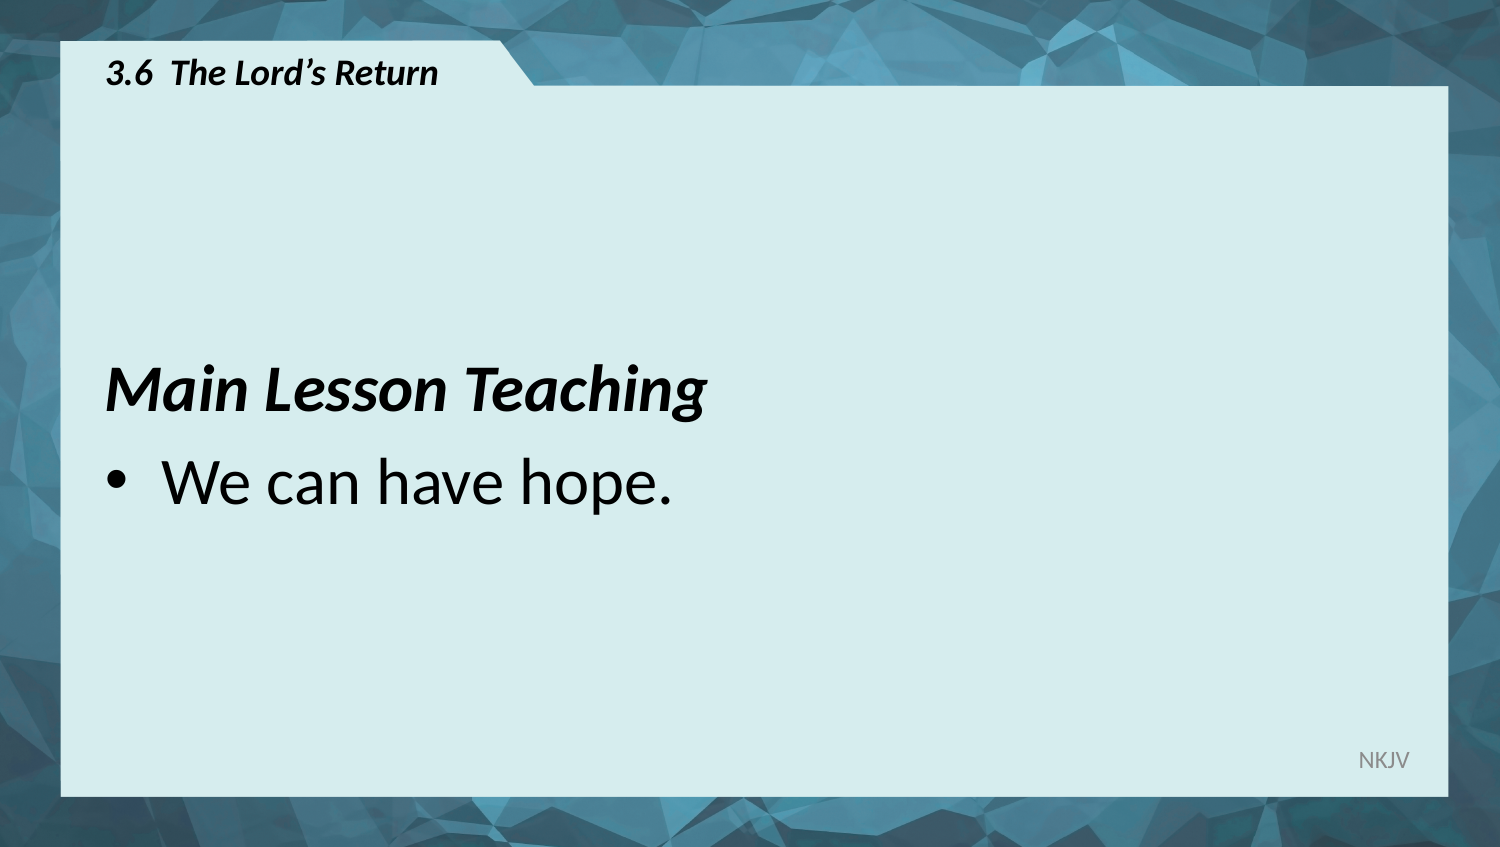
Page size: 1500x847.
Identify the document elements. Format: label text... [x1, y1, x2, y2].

footer NKJV [950, 736, 1425, 782]
picture [0, 0, 1500, 847]
title 3.6 The Lord’s Return [89, 33, 1420, 108]
list Main Lesson Teaching We can have hope. [89, 141, 1403, 722]
